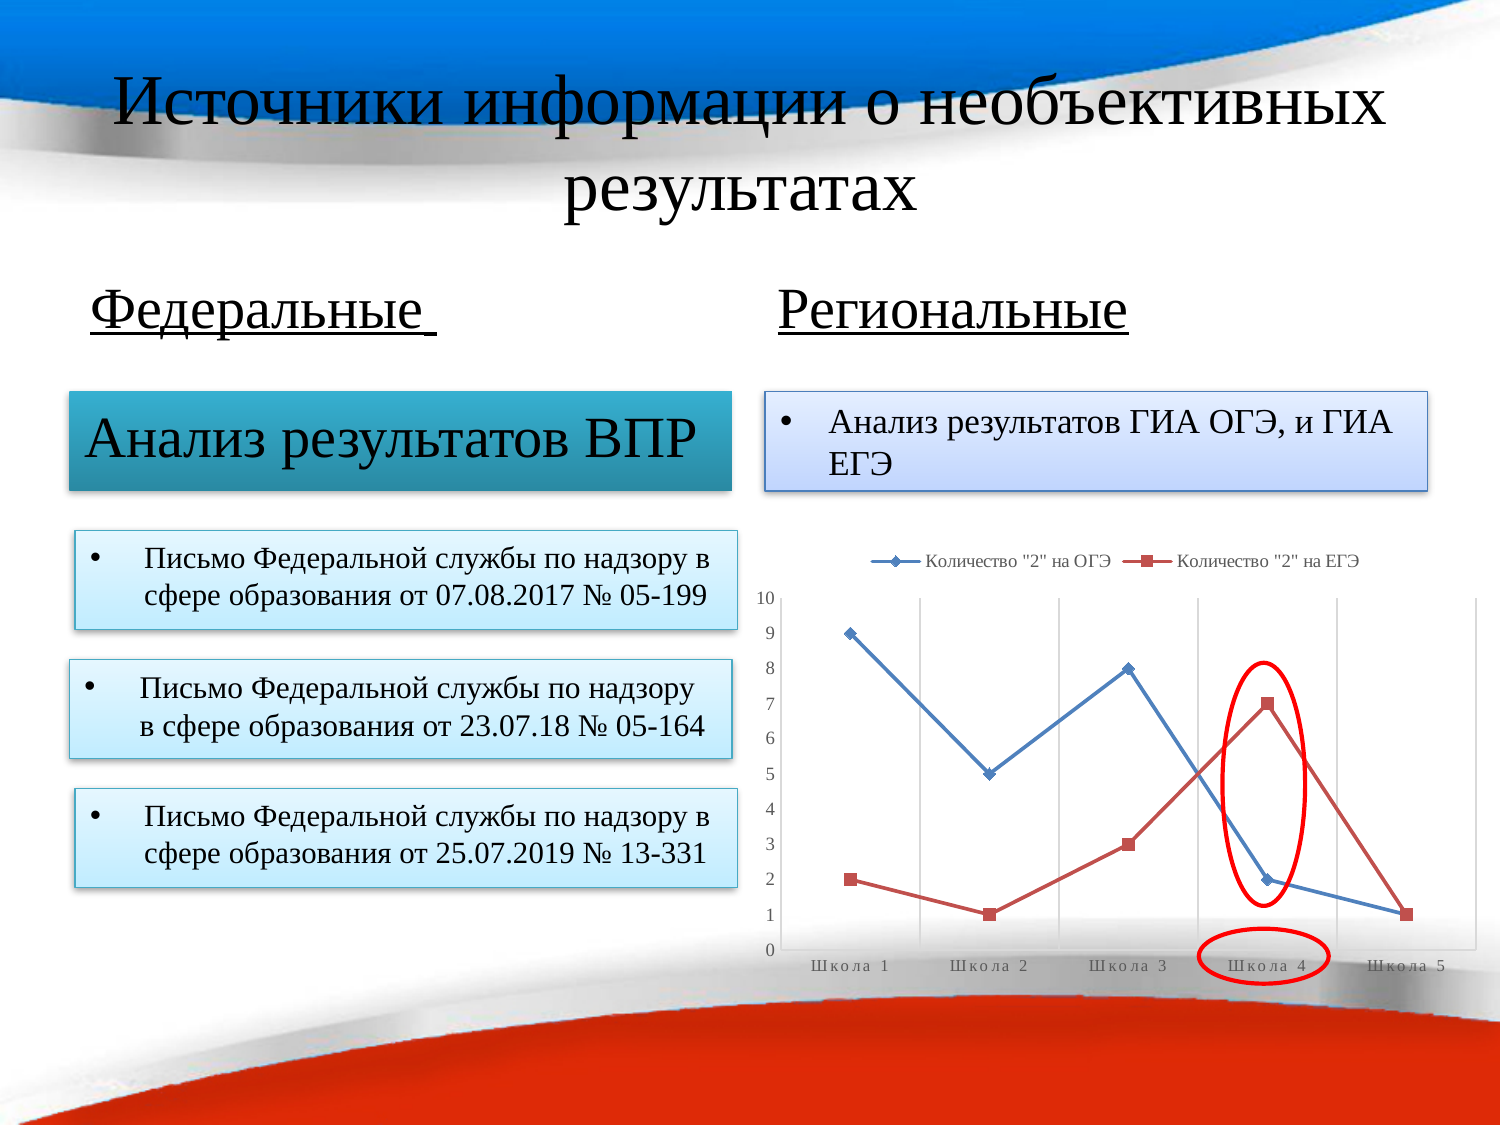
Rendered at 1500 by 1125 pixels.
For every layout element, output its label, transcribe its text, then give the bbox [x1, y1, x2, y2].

picture [0, 0, 1500, 1125]
list Федеральные [75, 262, 738, 362]
title Источники информации о необъективных результатах [75, 45, 1425, 233]
chart [740, 533, 1492, 984]
text_box Письмо Федеральной службы по надзору в сфере образования от 23.07.18 № 05-164 [69, 659, 733, 759]
text_box Письмо Федеральной службы по надзору в сфере образования от 07.08.2017 № 05-199 [74, 530, 738, 630]
text_box Анализ результатов ГИА ОГЭ, и ГИА ЕГЭ [764, 391, 1428, 492]
text_box Анализ результатов ВПР [69, 391, 732, 491]
text_box Письмо Федеральной службы по надзору в сфере образования от 25.07.2019 № 13-331 [74, 788, 735, 888]
list Региональные [762, 262, 1425, 362]
